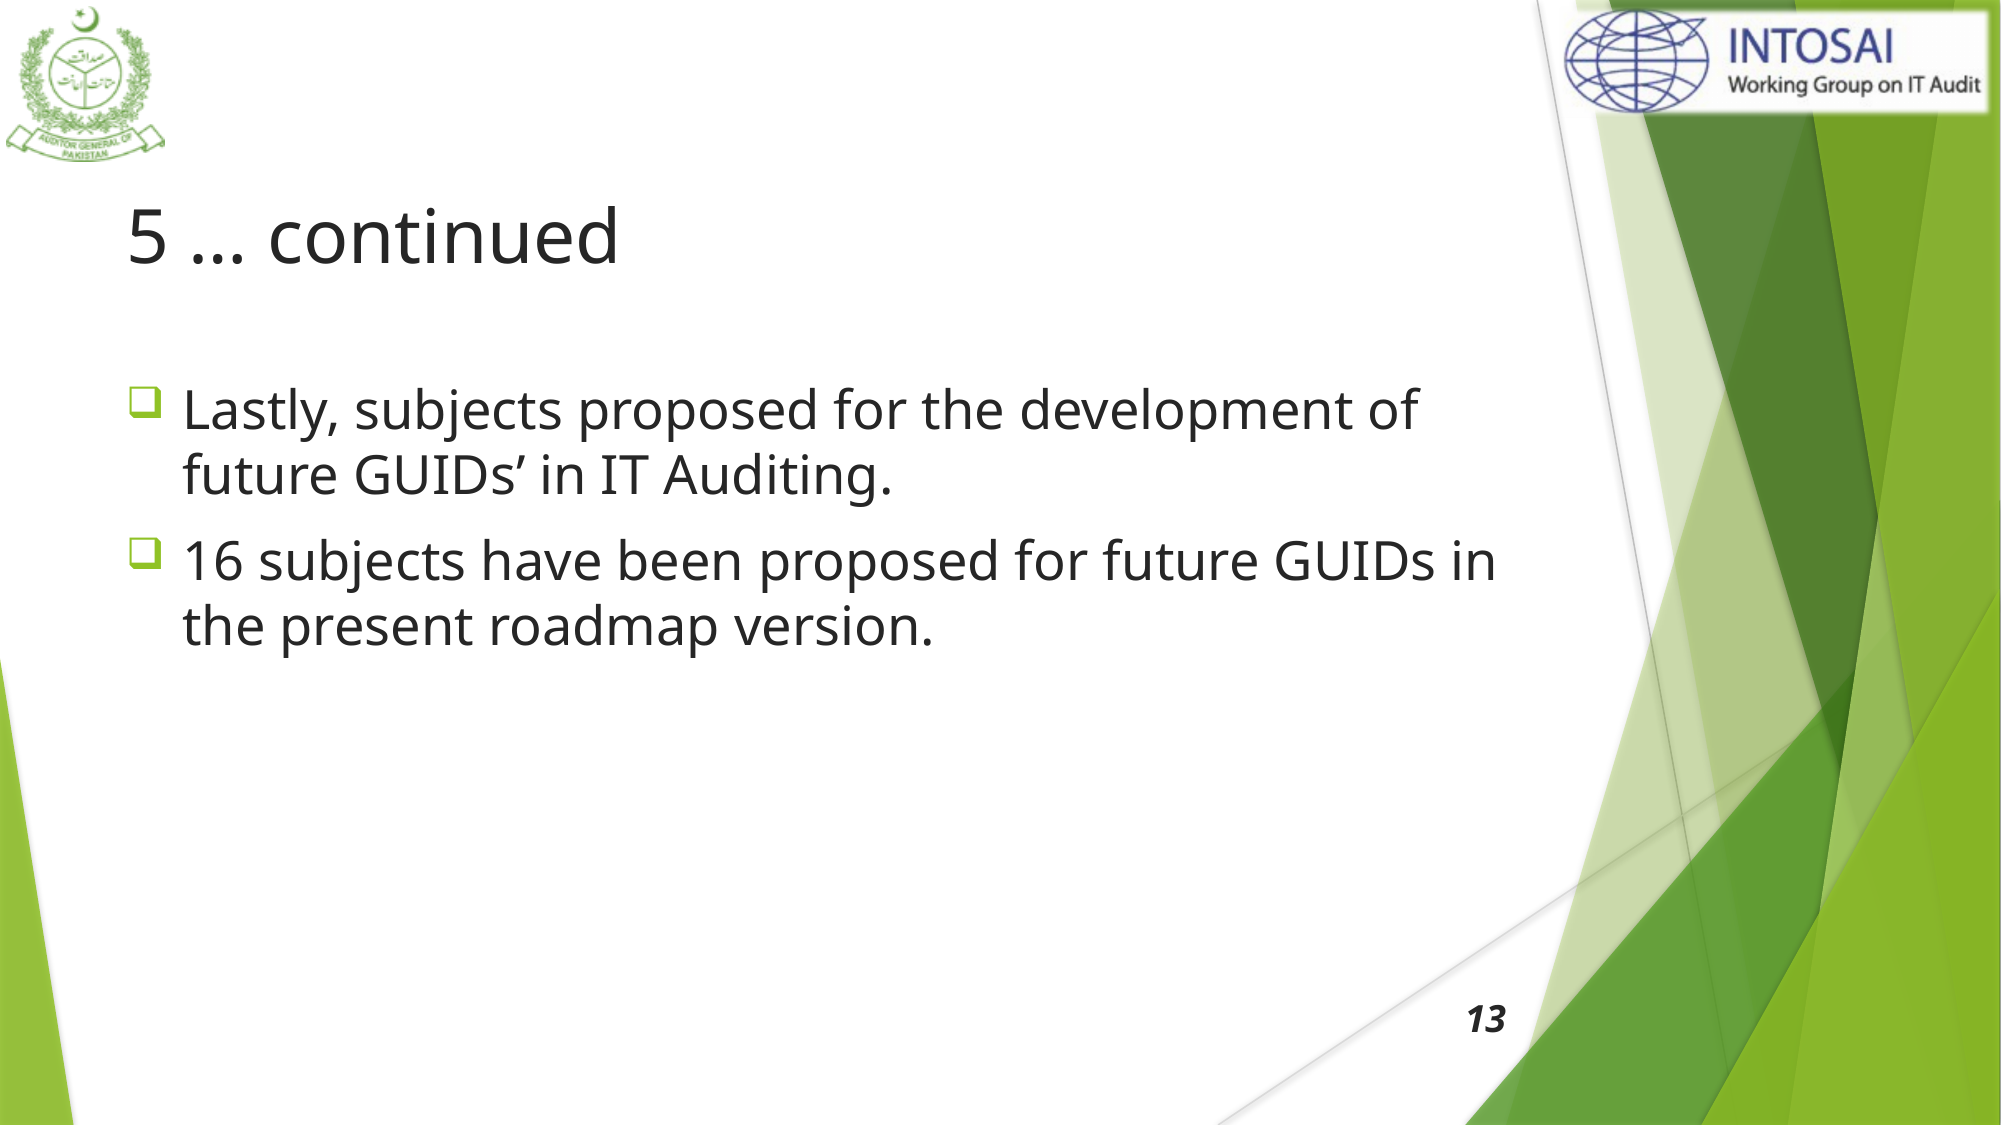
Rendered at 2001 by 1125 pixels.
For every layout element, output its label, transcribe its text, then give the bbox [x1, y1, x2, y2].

list Lastly, subjects proposed for the development of future GUIDs’ in IT Auditing. 16 subjects have been proposed for future GUIDs in the present roadmap version. [111, 368, 1522, 1051]
picture [1567, 13, 1985, 111]
title 5 … continued [111, 180, 1522, 368]
slide_number 13 [1409, 991, 1522, 1051]
